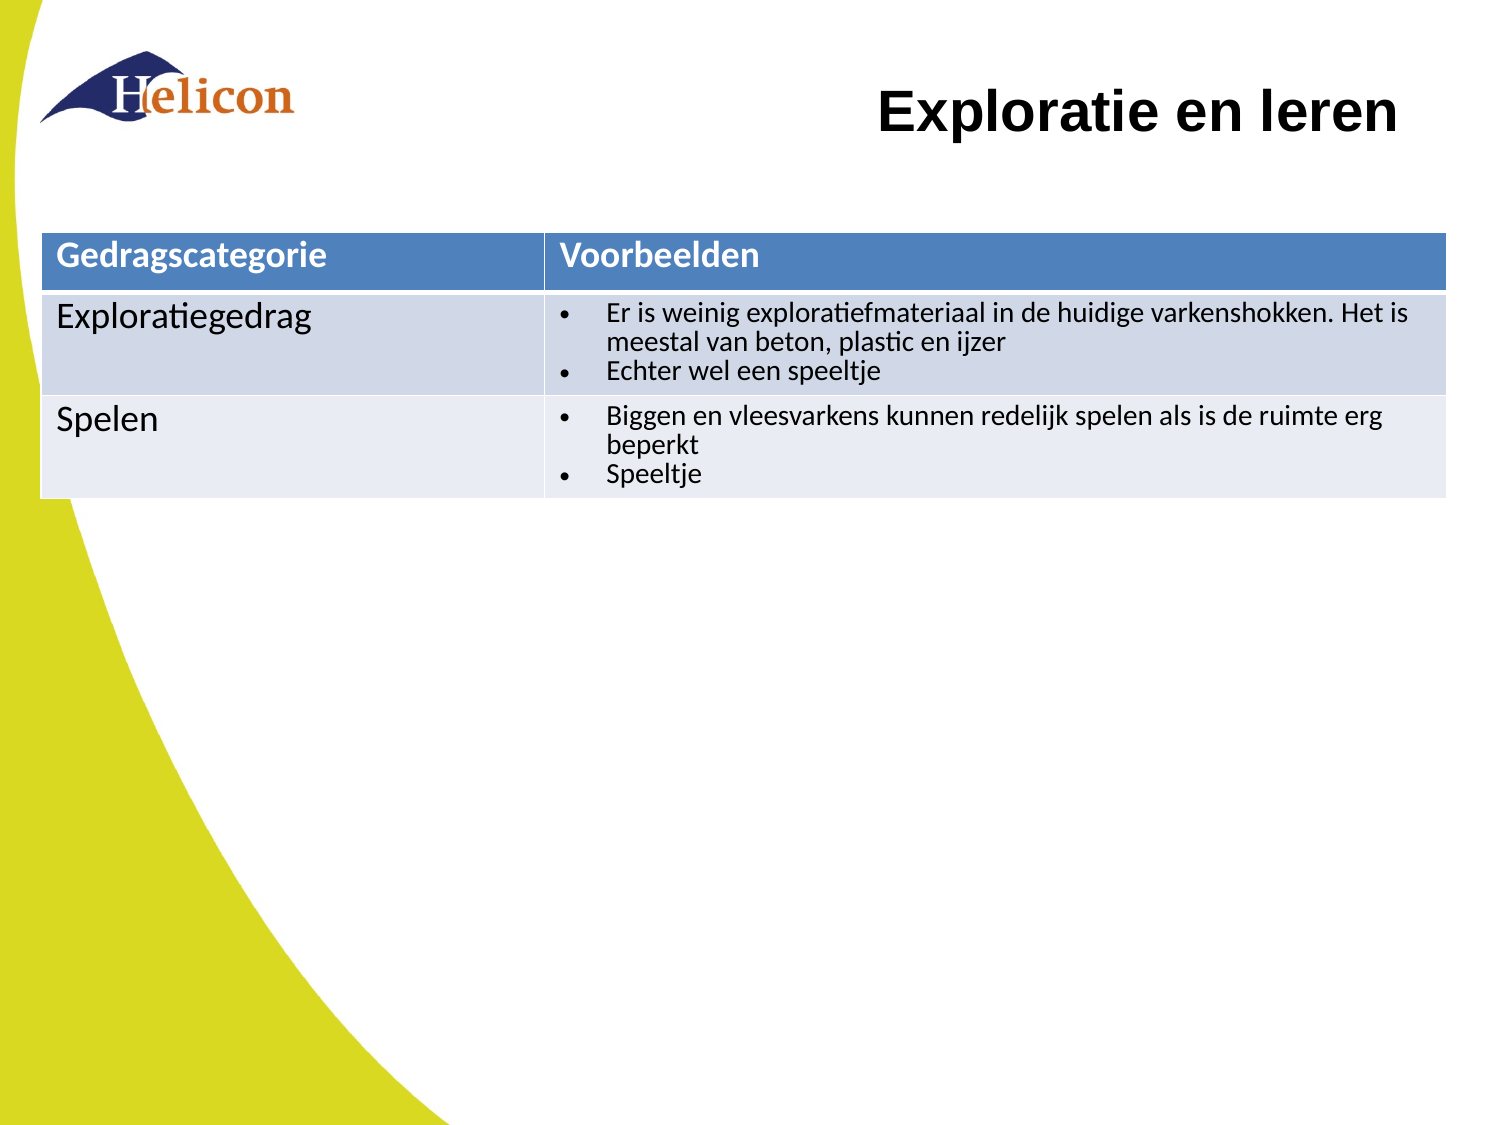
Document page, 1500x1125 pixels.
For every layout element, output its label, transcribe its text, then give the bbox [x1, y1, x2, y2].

title Exploratie en leren [324, 54, 1415, 161]
table_header Voorbeelden [545, 233, 1446, 290]
table_header Gedragscategorie [42, 233, 544, 290]
table_cell Er is weinig exploratiefmateriaal in de huidige varkenshokken. Het is meestal van beton, plastic en ijzer Echter wel een speeltje [545, 295, 1446, 395]
table_cell Spelen [42, 396, 544, 498]
picture [0, 0, 1500, 1125]
table_cell Exploratiegedrag [42, 295, 544, 395]
table_cell Biggen en vleesvarkens kunnen redelijk spelen als is de ruimte erg beperkt Speeltje [545, 396, 1446, 498]
